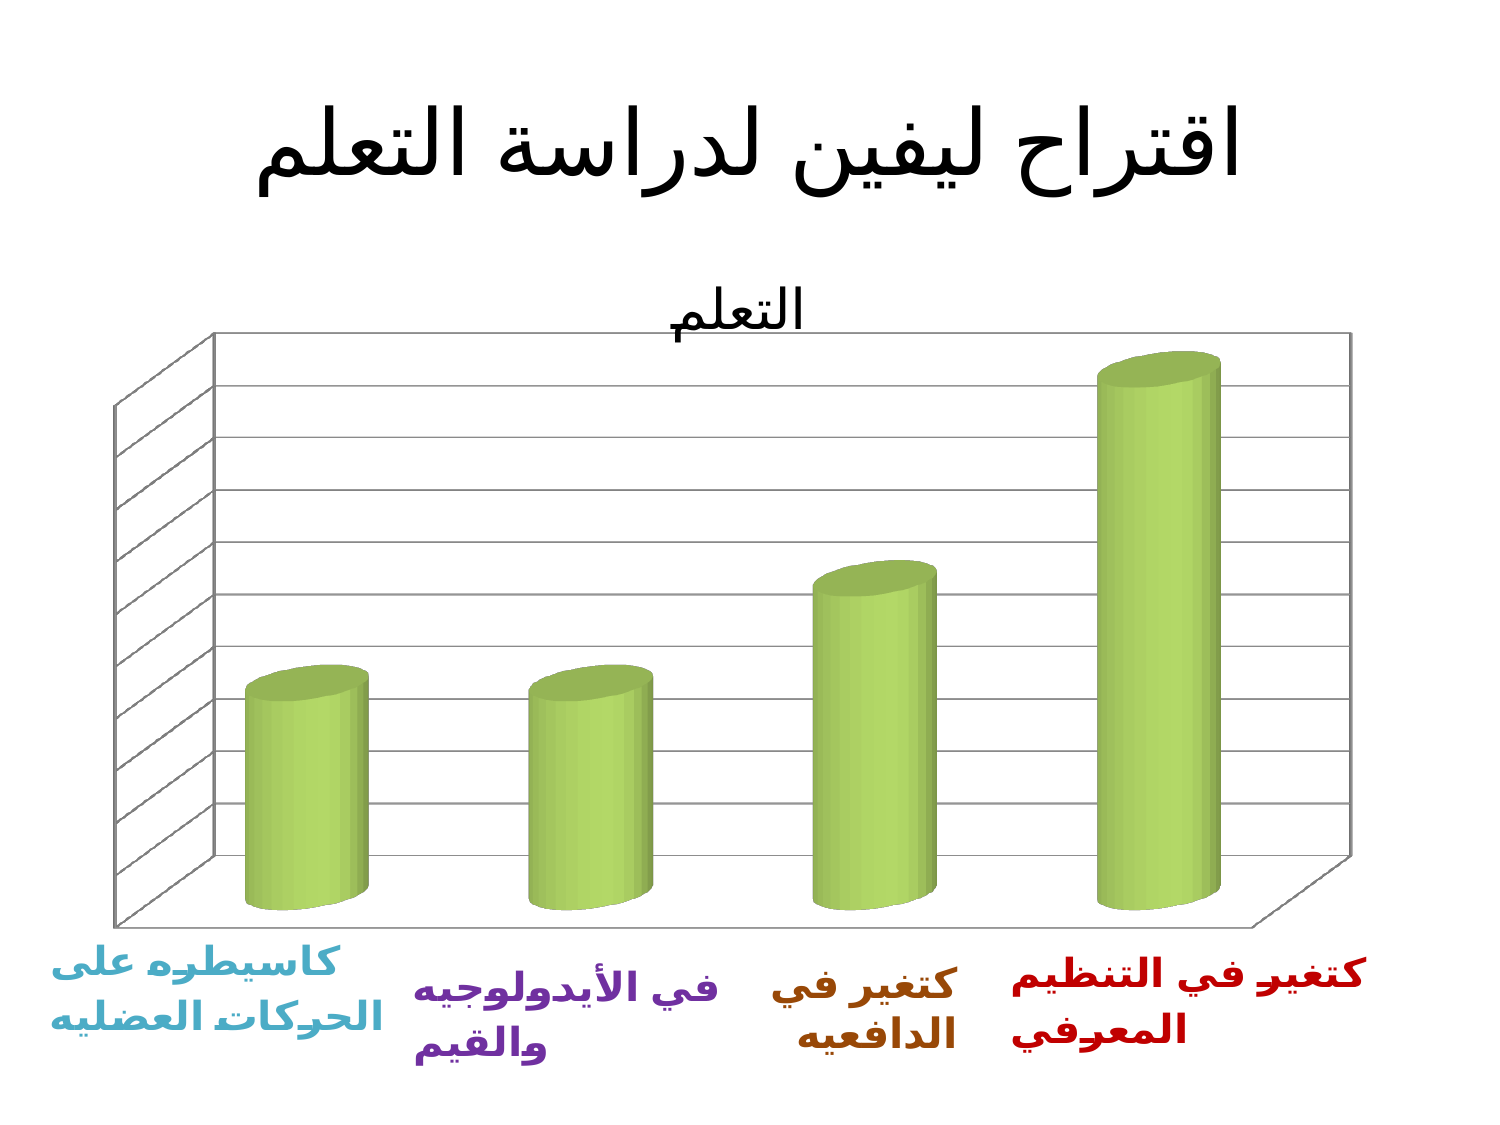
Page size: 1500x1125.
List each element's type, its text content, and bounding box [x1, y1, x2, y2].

chart [34, 210, 1386, 1067]
title اقتراح ليفين لدراسة التعلم [75, 45, 1425, 233]
